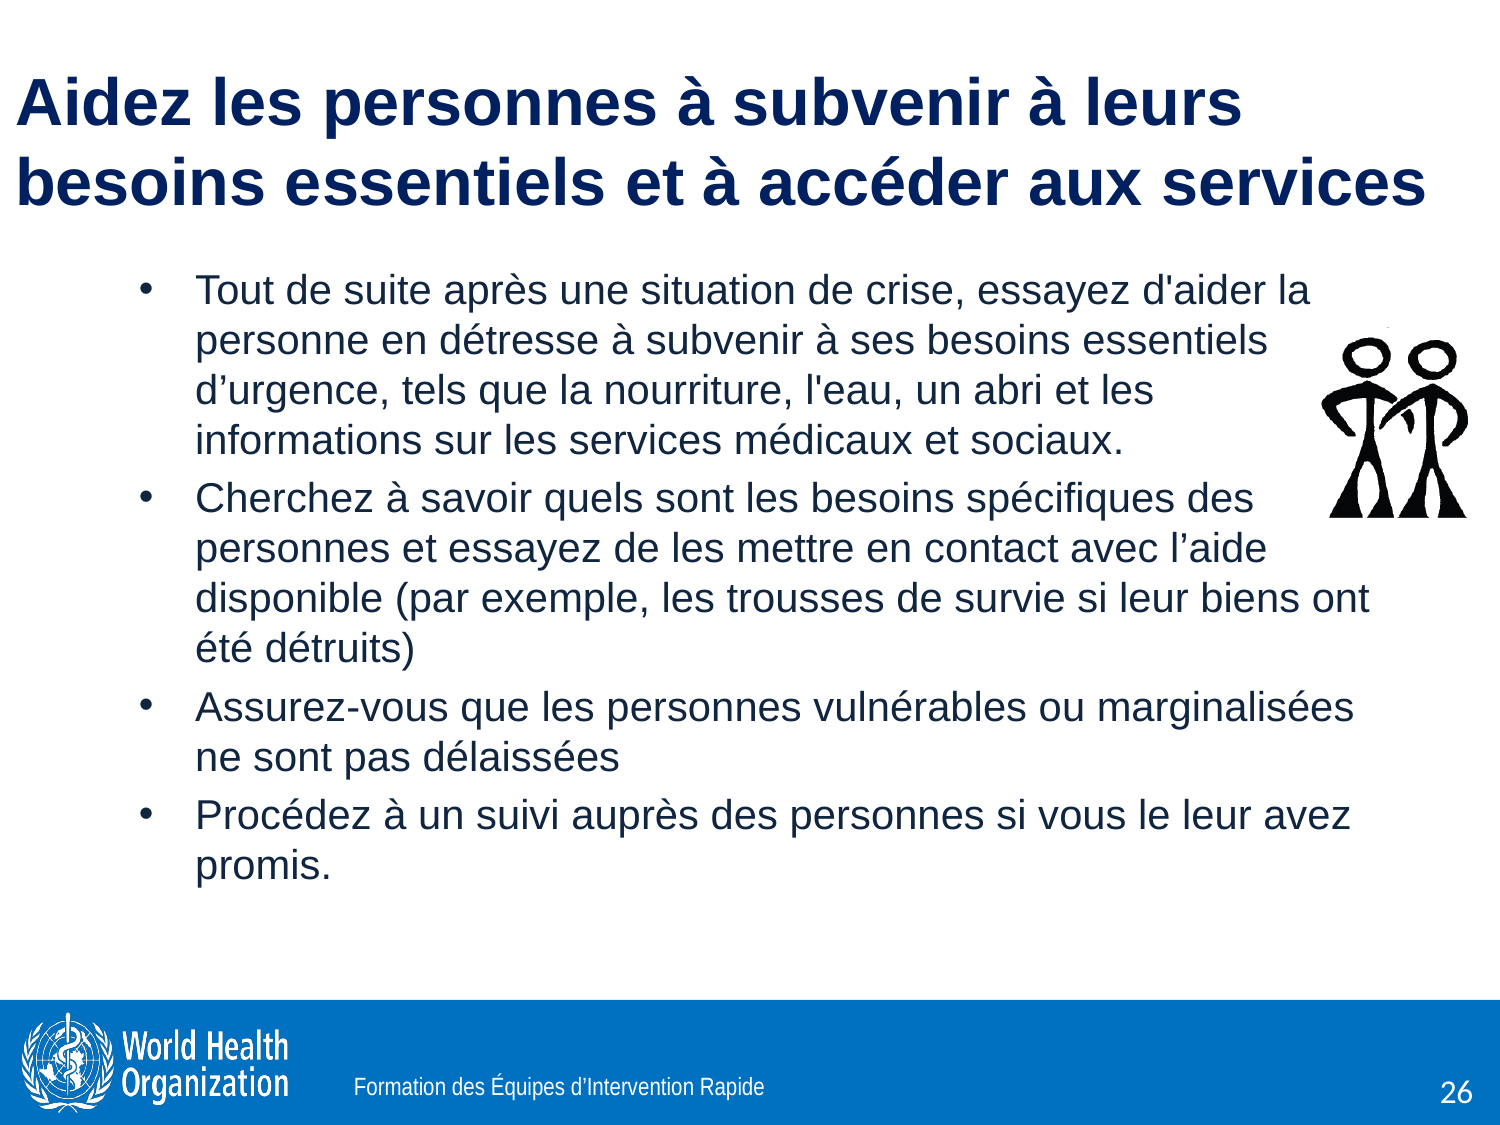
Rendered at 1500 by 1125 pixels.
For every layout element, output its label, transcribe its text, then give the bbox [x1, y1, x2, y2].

list Tout de suite après une situation de crise, essayez d'aider la personne en détresse à subvenir à ses besoins essentiels d’urgence, tels que la nourriture, l'eau, un abri et les informations sur les services médicaux et sociaux. Cherchez à savoir quels sont les besoins spécifiques des personnes et essayez de les mettre en contact avec l’aide disponible (par exemple, les trousses de survie si leur biens ont été détruits) Assurez-vous que les personnes vulnérables ou marginalisées ne sont pas délaissées Procédez à un suivi auprès des personnes si vous le leur avez promis. [123, 255, 1400, 965]
picture [1303, 326, 1487, 537]
picture [21, 1012, 288, 1113]
title Aidez les personnes à subvenir à leurs besoins essentiels et à accéder aux services [0, 45, 1459, 233]
